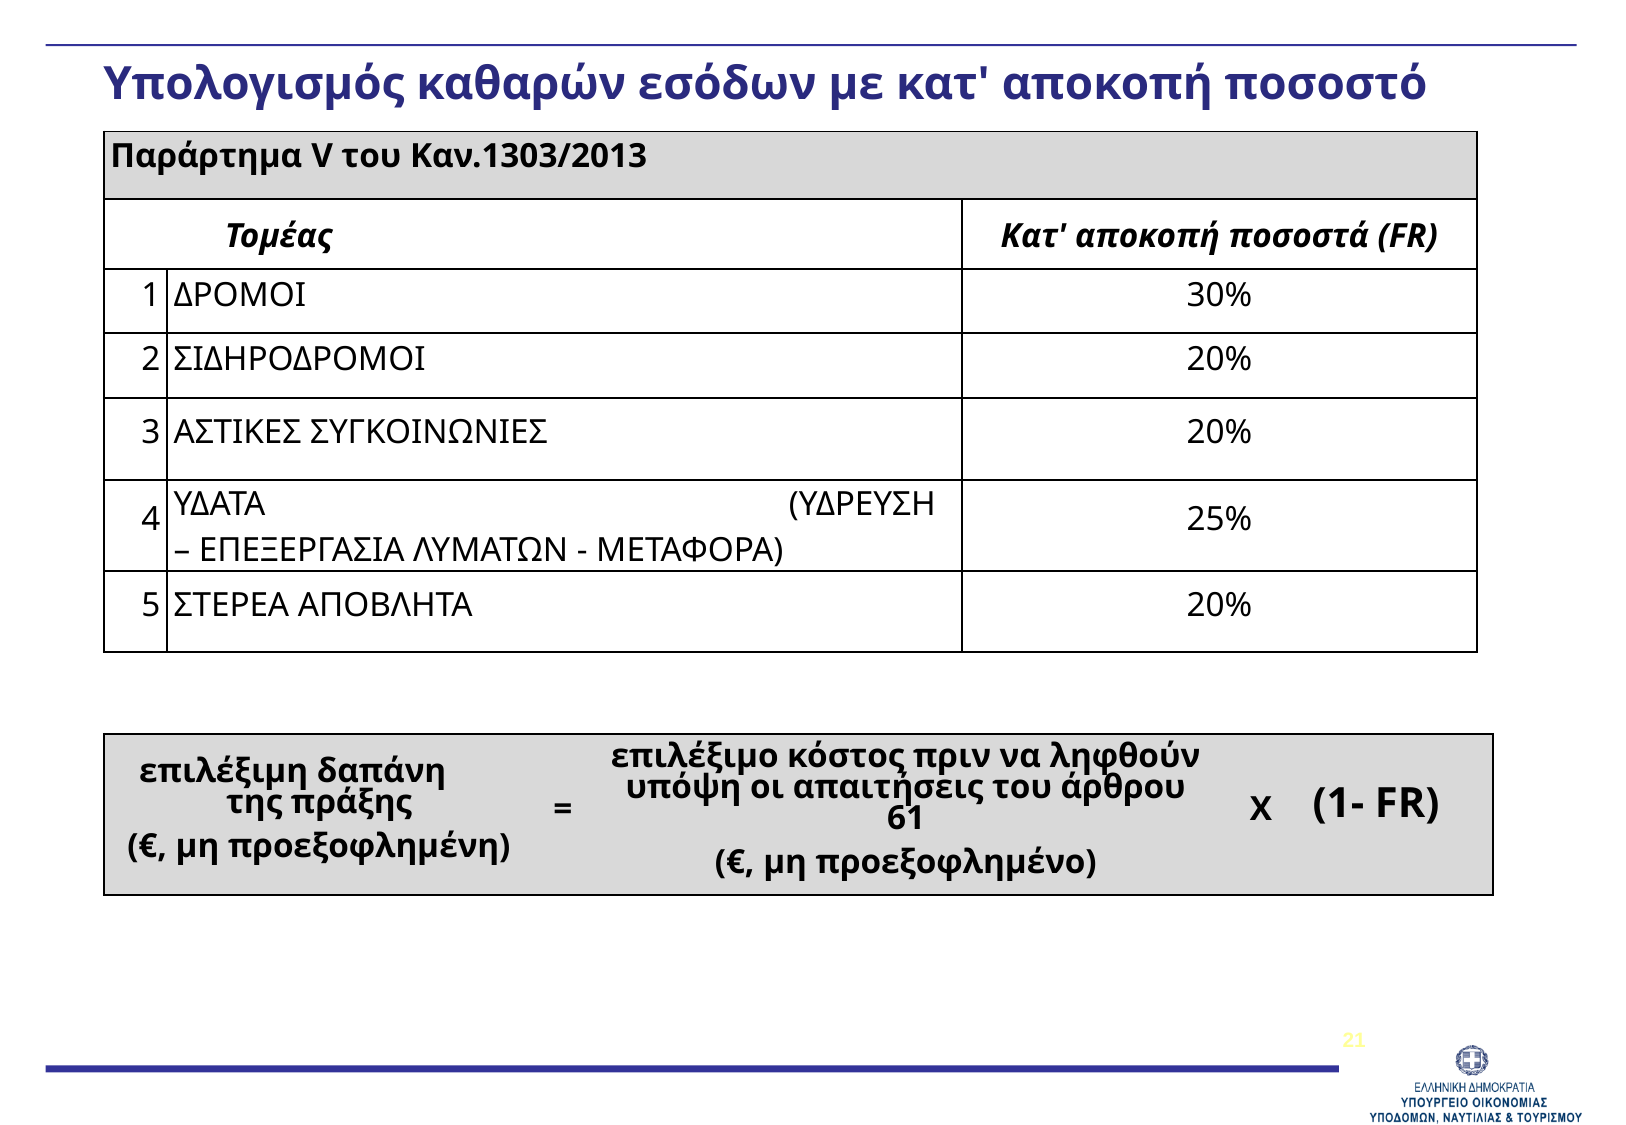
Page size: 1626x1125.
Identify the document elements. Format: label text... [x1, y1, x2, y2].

title Υπολογισμός καθαρών εσόδων με κατ' αποκοπή ποσοστό [103, 53, 1545, 147]
table_header επιλέξιμη δαπάνη της πράξης (€, μη προεξοφλημένη) [105, 735, 537, 894]
table_cell ΣΤΕΡΕΑ ΑΠΟΒΛΗΤΑ [168, 572, 961, 651]
table_cell 4 [105, 481, 166, 570]
slide_number 20 [1164, 1024, 1544, 1103]
table_cell ΑΣΤΙΚΕΣ ΣΥΓΚΟΙΝΩΝΙΕΣ [168, 399, 961, 479]
table_header (1- FR) [1301, 735, 1492, 894]
picture [1339, 1045, 1605, 1125]
table_cell 25% [963, 481, 1476, 570]
table_cell ΔΡΟΜΟΙ [168, 270, 961, 332]
table_cell 2 [105, 334, 166, 397]
table_cell ΣΙΔΗΡΟΔΡΟΜΟΙ [168, 334, 961, 397]
table_header = [537, 735, 591, 894]
table_cell 20% [963, 572, 1476, 651]
table_cell 1 [105, 270, 166, 332]
table_header επιλέξιμο κόστος πριν να ληφθούν υπόψη οι απαιτήσεις του άρθρου 61 (€, μη προεξοφλημένο) [591, 735, 1223, 894]
table_cell 5 [105, 572, 166, 651]
table_cell 20% [963, 334, 1476, 397]
table_cell Κατ' αποκοπή ποσοστά (FR) [963, 200, 1476, 268]
table_cell 3 [105, 399, 166, 479]
table_cell 20% [963, 399, 1476, 479]
table_header Χ [1223, 735, 1301, 894]
table_header Παράρτημα V του Καν.1303/2013 [105, 132, 1476, 198]
table_cell Τομέας [105, 200, 961, 268]
table_cell 30% [963, 270, 1476, 332]
table_cell ΥΔΑΤΑ (ΥΔΡΕΥΣΗ – ΕΠΕΞΕΡΓΑΣΙΑ ΛΥΜΑΤΩΝ - ΜΕΤΑΦΟΡΑ) [168, 481, 961, 570]
